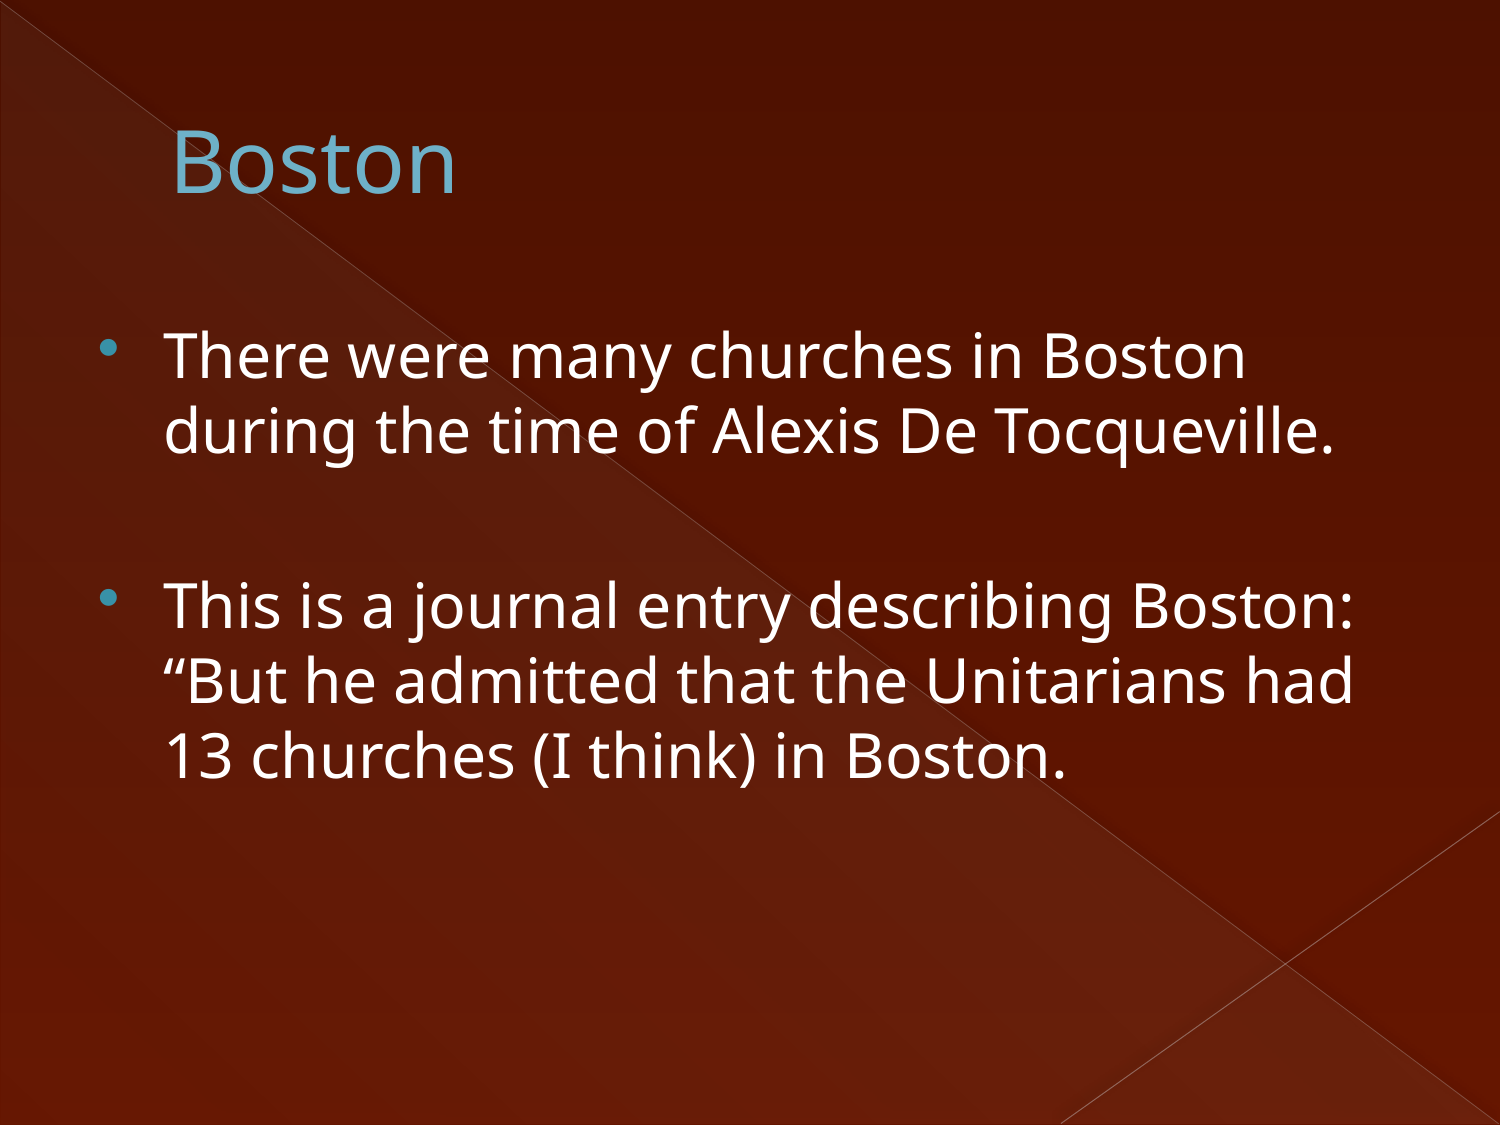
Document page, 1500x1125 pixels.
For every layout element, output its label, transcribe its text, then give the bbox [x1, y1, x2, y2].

title Boston [75, 43, 1425, 274]
list There were many churches in Boston during the time of Alexis De Tocqueville. This is a journal entry describing Boston: “But he admitted that the Unitarians had 13 churches (I think) in Boston. [75, 308, 1425, 1059]
